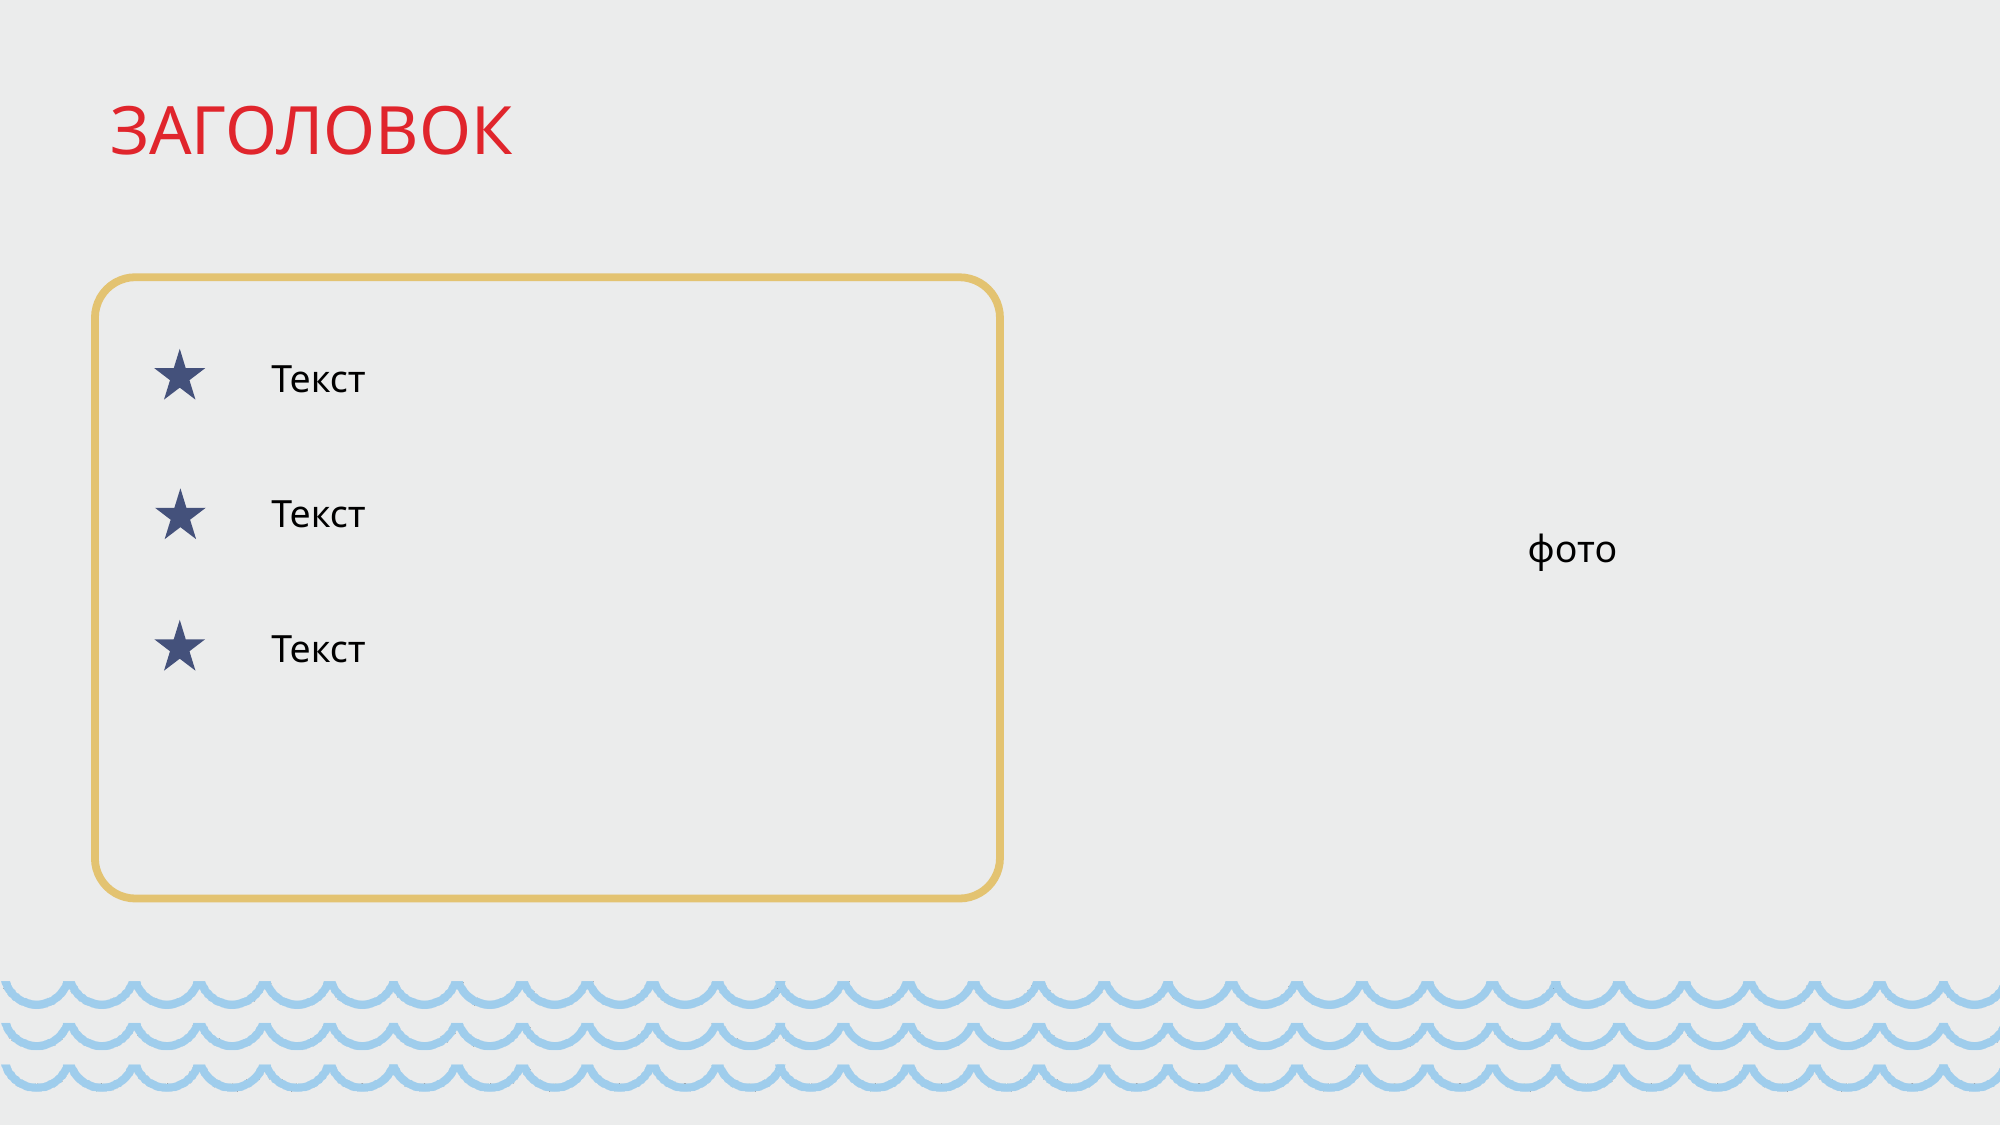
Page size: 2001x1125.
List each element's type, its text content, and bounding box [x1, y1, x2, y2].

text_box [151, 616, 209, 674]
text_box [151, 484, 209, 542]
title ЗАГОЛОВОК [94, 24, 1169, 242]
text_box [151, 345, 209, 403]
text_box Текст Текст Текст [256, 347, 992, 677]
picture [0, 0, 2000, 1125]
text_box [93, 276, 1002, 900]
